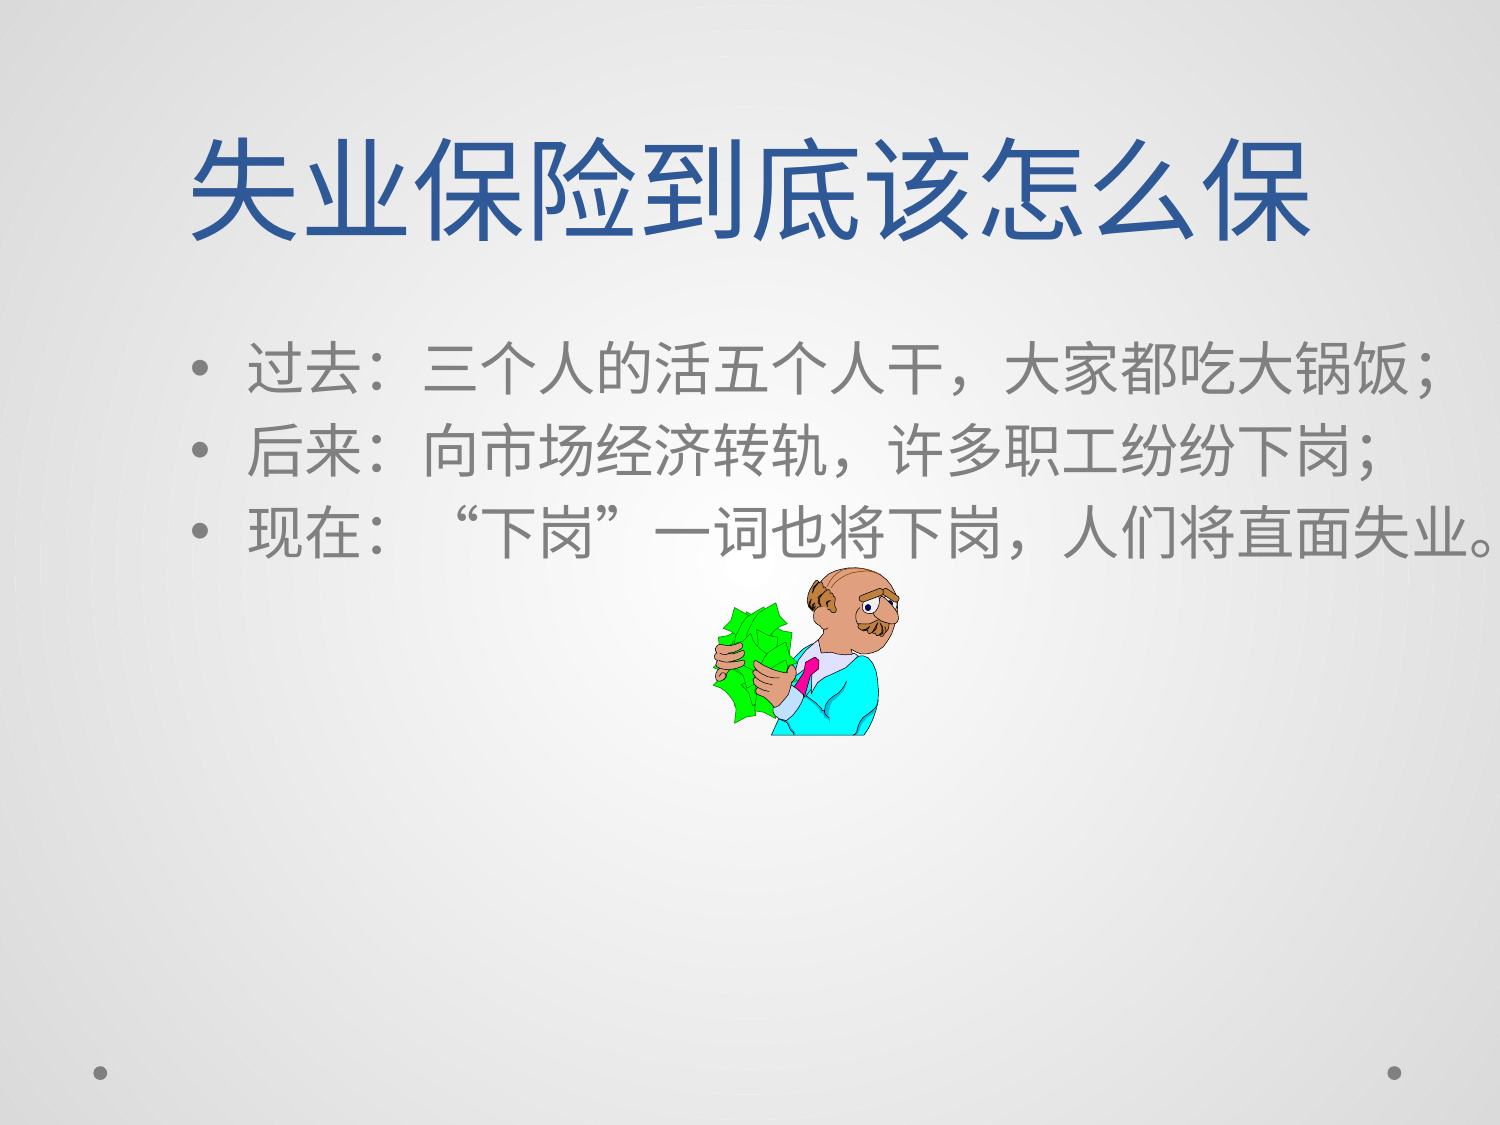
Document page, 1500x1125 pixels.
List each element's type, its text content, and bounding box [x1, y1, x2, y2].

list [524, 483, 976, 784]
title 失业保险到底该怎么保 [75, 0, 1425, 263]
list 过去：三个人的活五个人干，大家都吃大锅饭； 后来：向市场经济转轨，许多职工纷纷下岗； 现在：“下岗”一词也将下岗，人们将直面失业。 [174, 324, 1500, 650]
